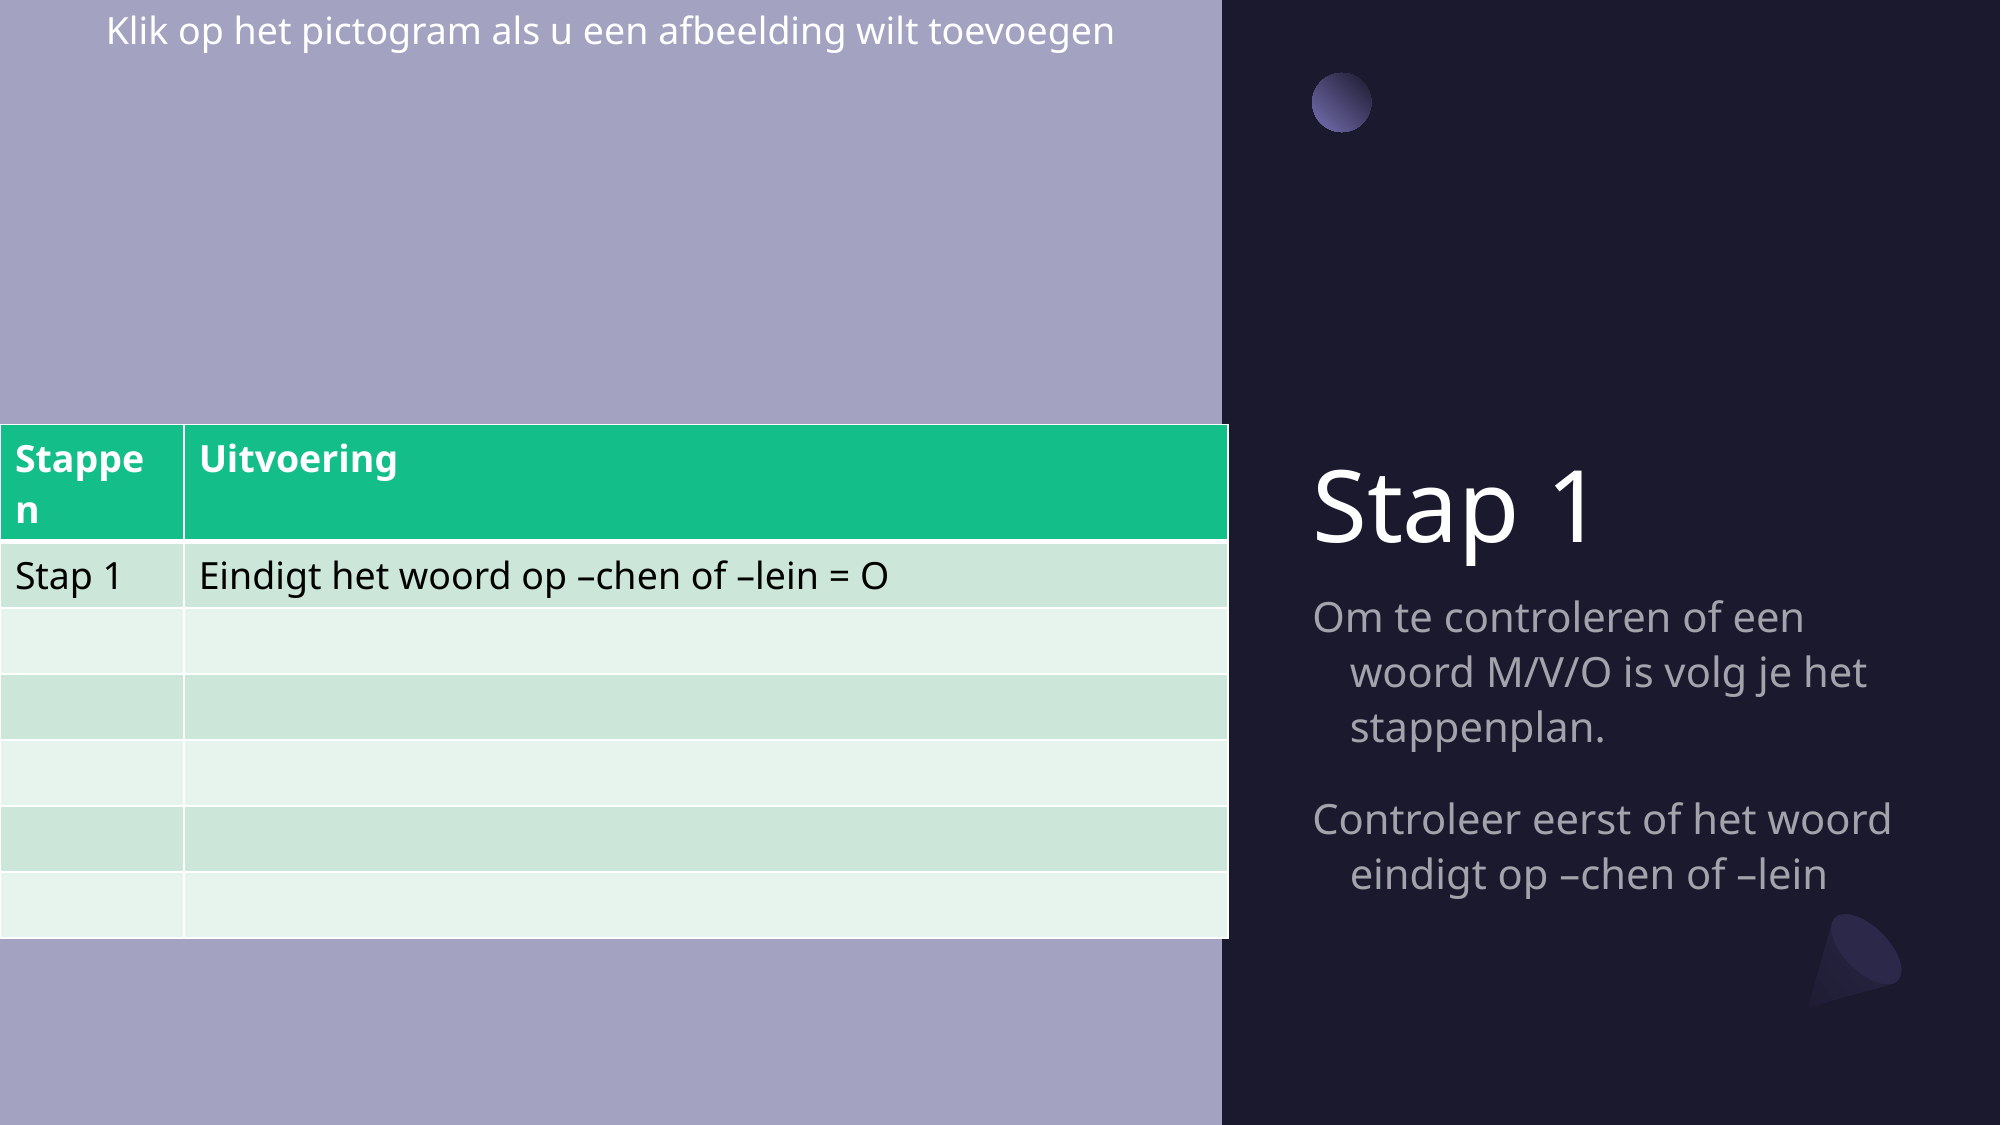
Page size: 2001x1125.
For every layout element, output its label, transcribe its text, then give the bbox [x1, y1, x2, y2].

table_header Uitvoering [1223, 425, 1227, 539]
table_cell [1223, 807, 1227, 871]
table_cell [1223, 609, 1227, 673]
list Om te controleren of een woord M/V/O is volg je het stappenplan. Controleer eerst of het woord eindigt op –chen of –lein [1312, 585, 1898, 941]
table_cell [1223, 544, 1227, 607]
table_cell [1223, 675, 1227, 739]
table_cell [1223, 741, 1227, 805]
table_cell [1223, 873, 1227, 937]
picture [0, 0, 1223, 1125]
title Stap 1 [1312, 172, 1898, 564]
